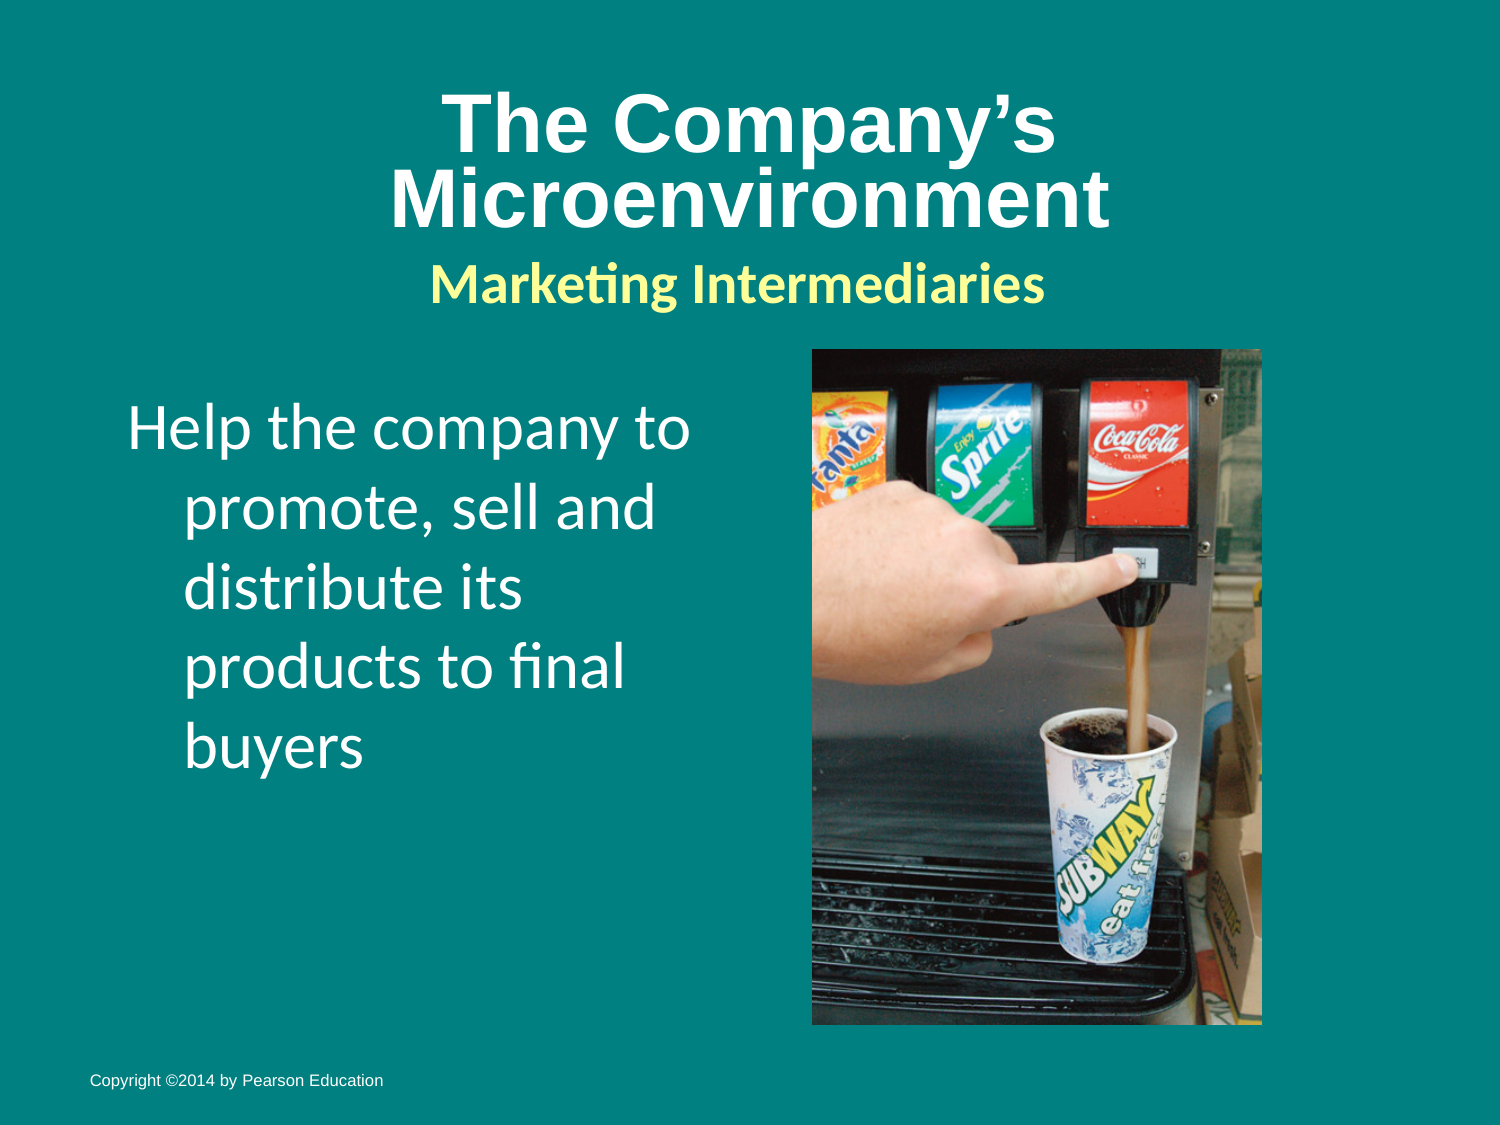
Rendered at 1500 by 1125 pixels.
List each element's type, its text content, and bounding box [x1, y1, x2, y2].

title The Company’s Microenvironment [112, 37, 1388, 226]
list Help the company to promote, sell and distribute its products to final buyers [112, 374, 751, 1051]
list Marketing Intermediaries [149, 237, 1326, 301]
picture [812, 349, 1262, 1026]
text_box Copyright ©2014 by Pearson Education [74, 1062, 825, 1098]
